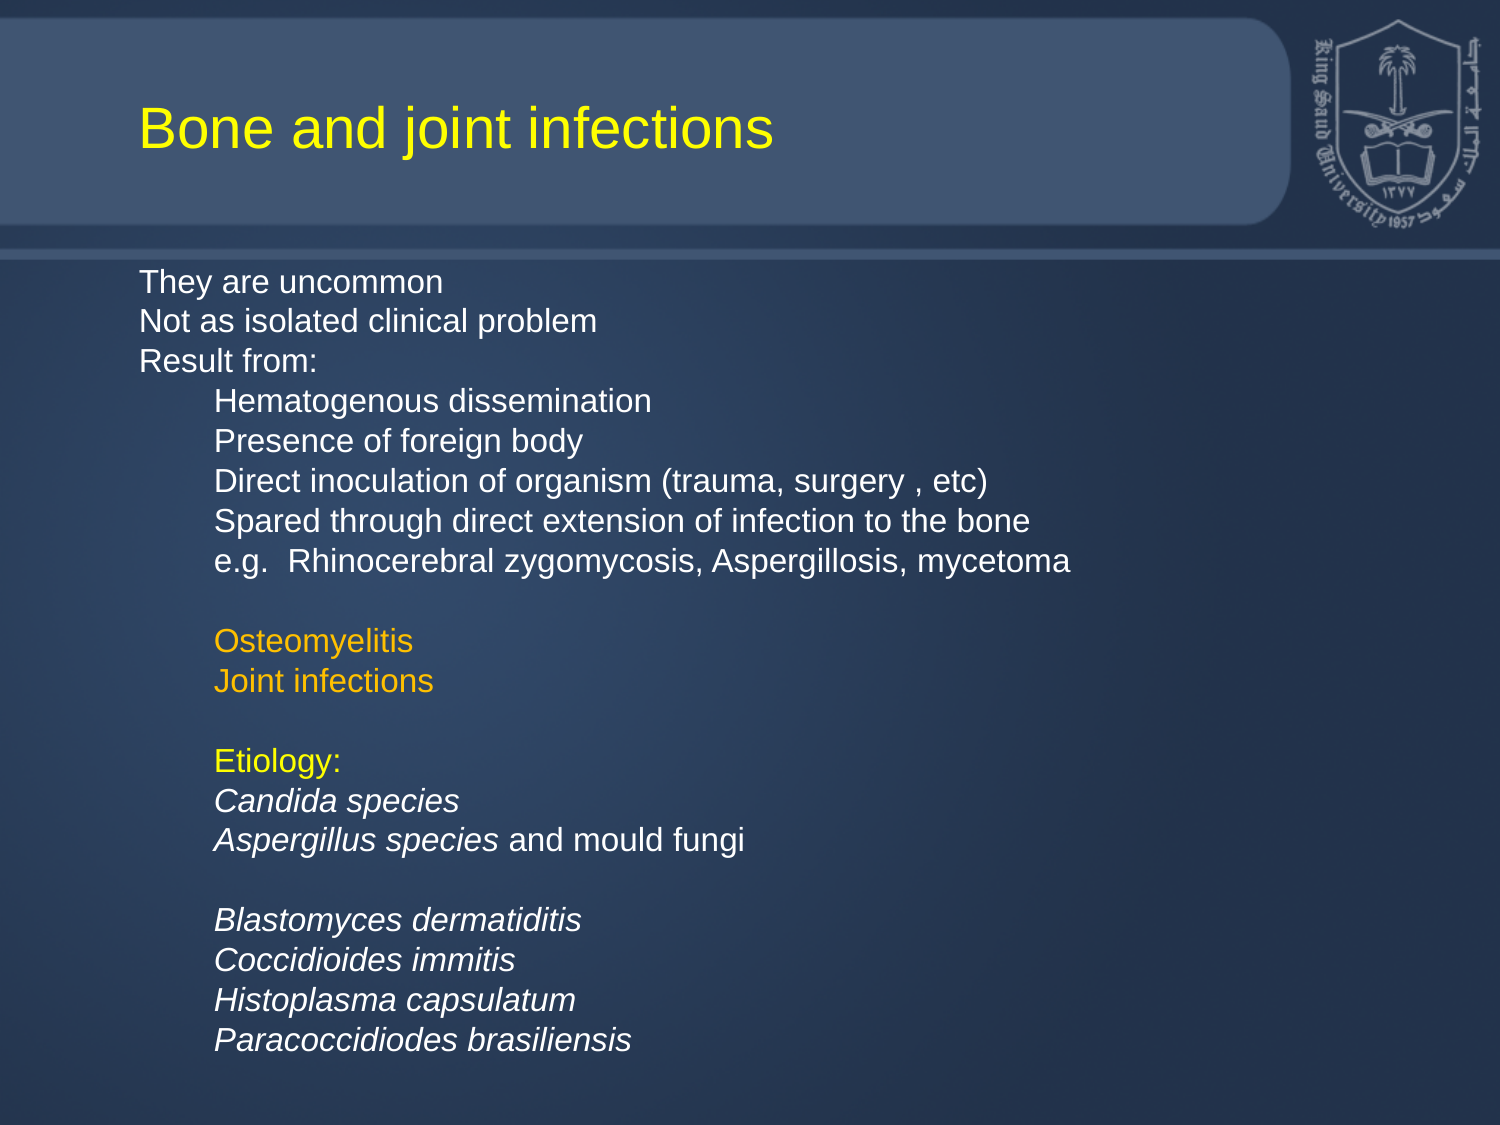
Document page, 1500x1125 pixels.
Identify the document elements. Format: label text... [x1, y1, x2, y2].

picture [0, 0, 1500, 1125]
text_box Bone and joint infections They are uncommon Not as isolated clinical problem Result from: Hematogenous dissemination Presence of foreign body Direct inoculation of organism (trauma, surgery , etc) Spared through direct extension of infection to the bone e.g. Rhinocerebral zygomycosis, Aspergillosis, mycetoma Osteomyelitis Joint infections Etiology: Candida species Aspergillus species and mould fungi Blastomyces dermatiditis Coccidioides immitis Histoplasma capsulatum Paracoccidiodes brasiliensis [123, 12, 1412, 1066]
